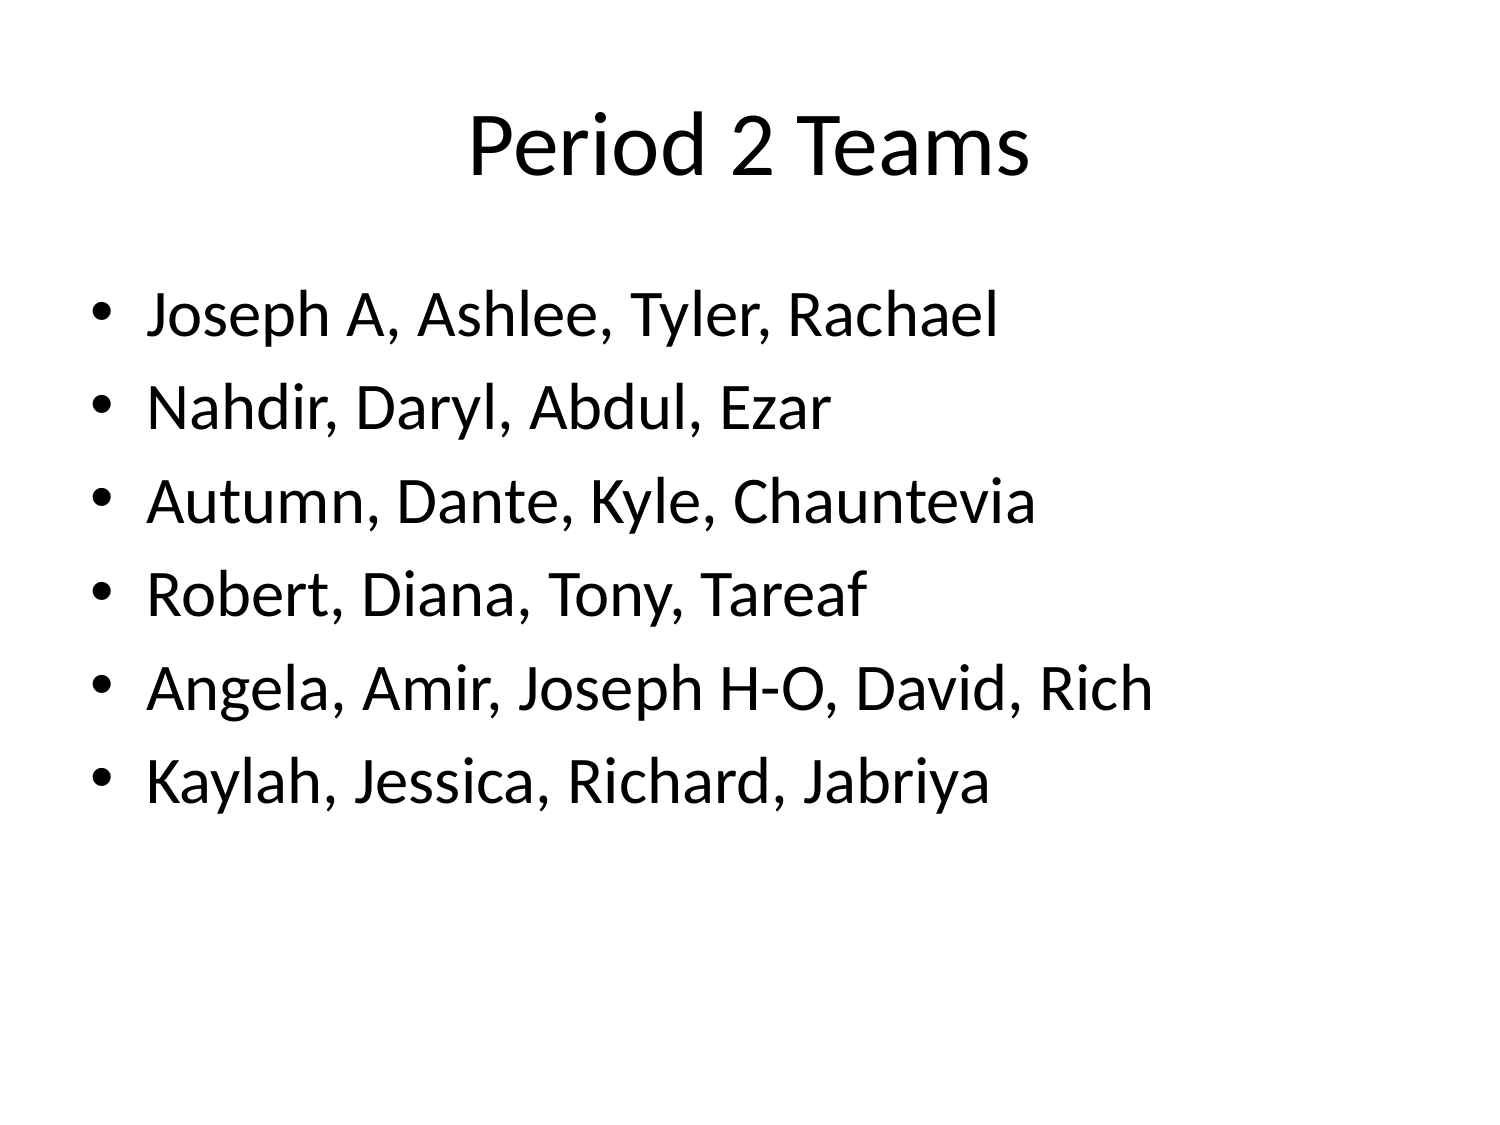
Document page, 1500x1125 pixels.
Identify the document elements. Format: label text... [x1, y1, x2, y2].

title Period 2 Teams [75, 45, 1425, 233]
list Joseph A, Ashlee, Tyler, Rachael Nahdir, Daryl, Abdul, Ezar Autumn, Dante, Kyle, Chauntevia Robert, Diana, Tony, Tareaf Angela, Amir, Joseph H-O, David, Rich Kaylah, Jessica, Richard, Jabriya [75, 262, 1425, 1005]
